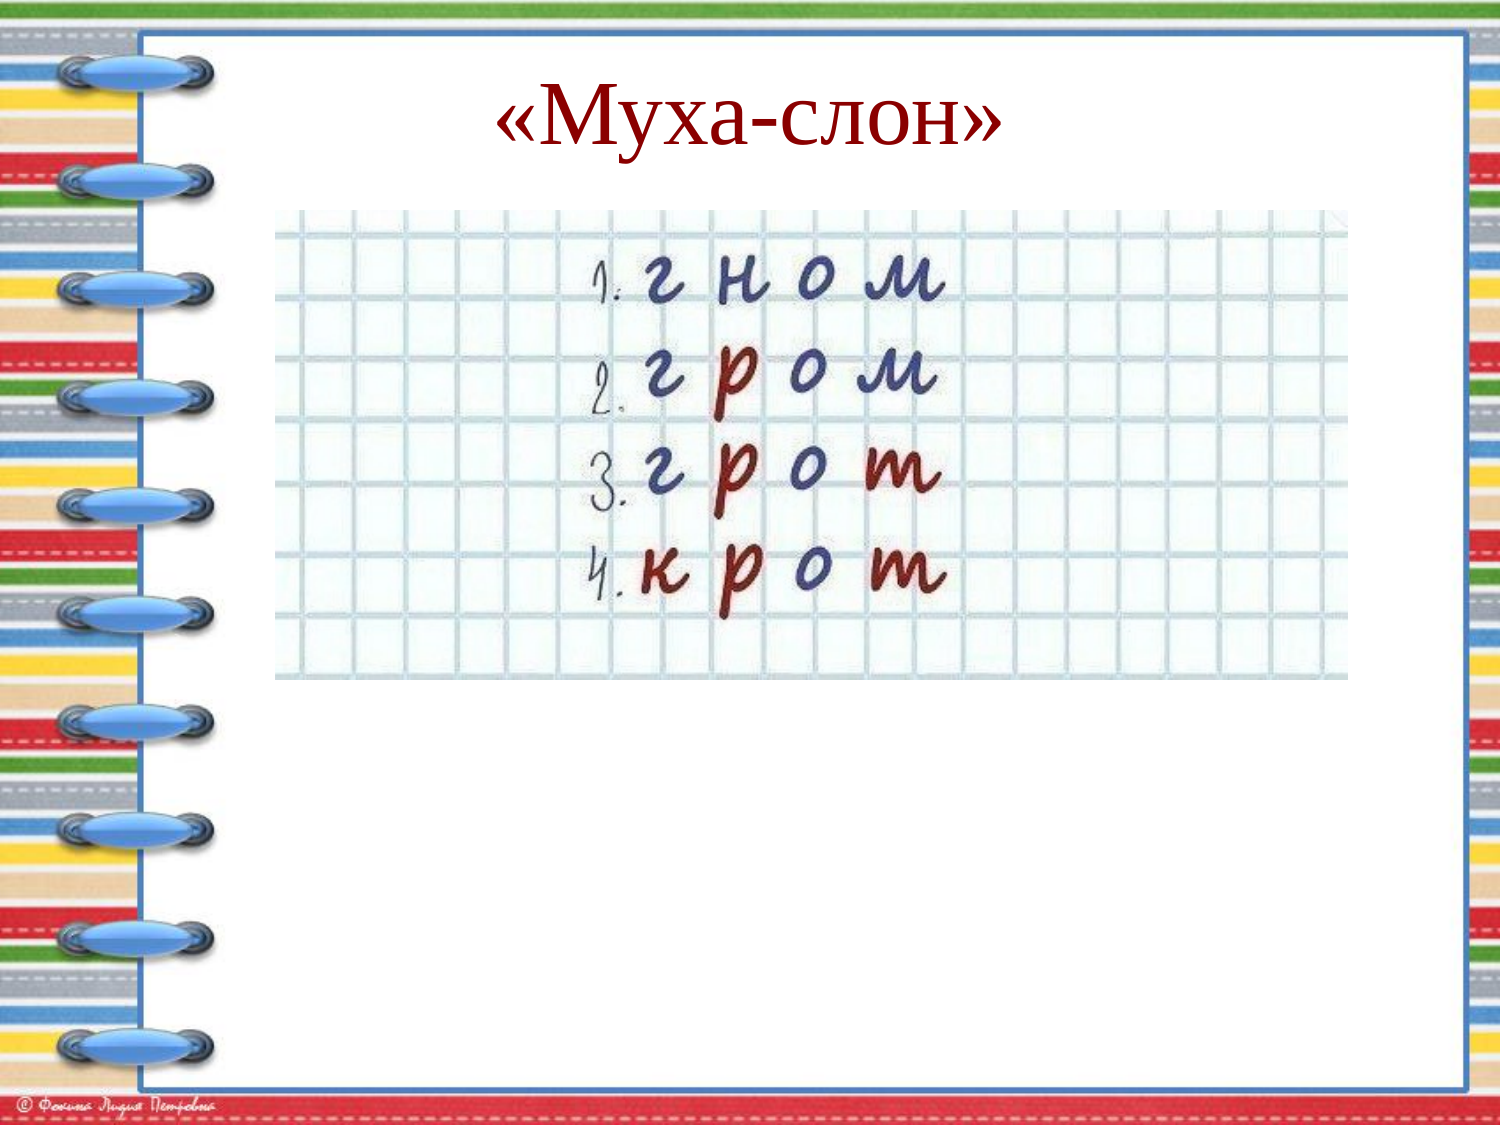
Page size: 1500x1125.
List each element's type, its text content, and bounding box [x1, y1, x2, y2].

title «Муха-слон» [75, 45, 1425, 233]
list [274, 210, 1348, 680]
picture [0, 0, 1500, 1125]
